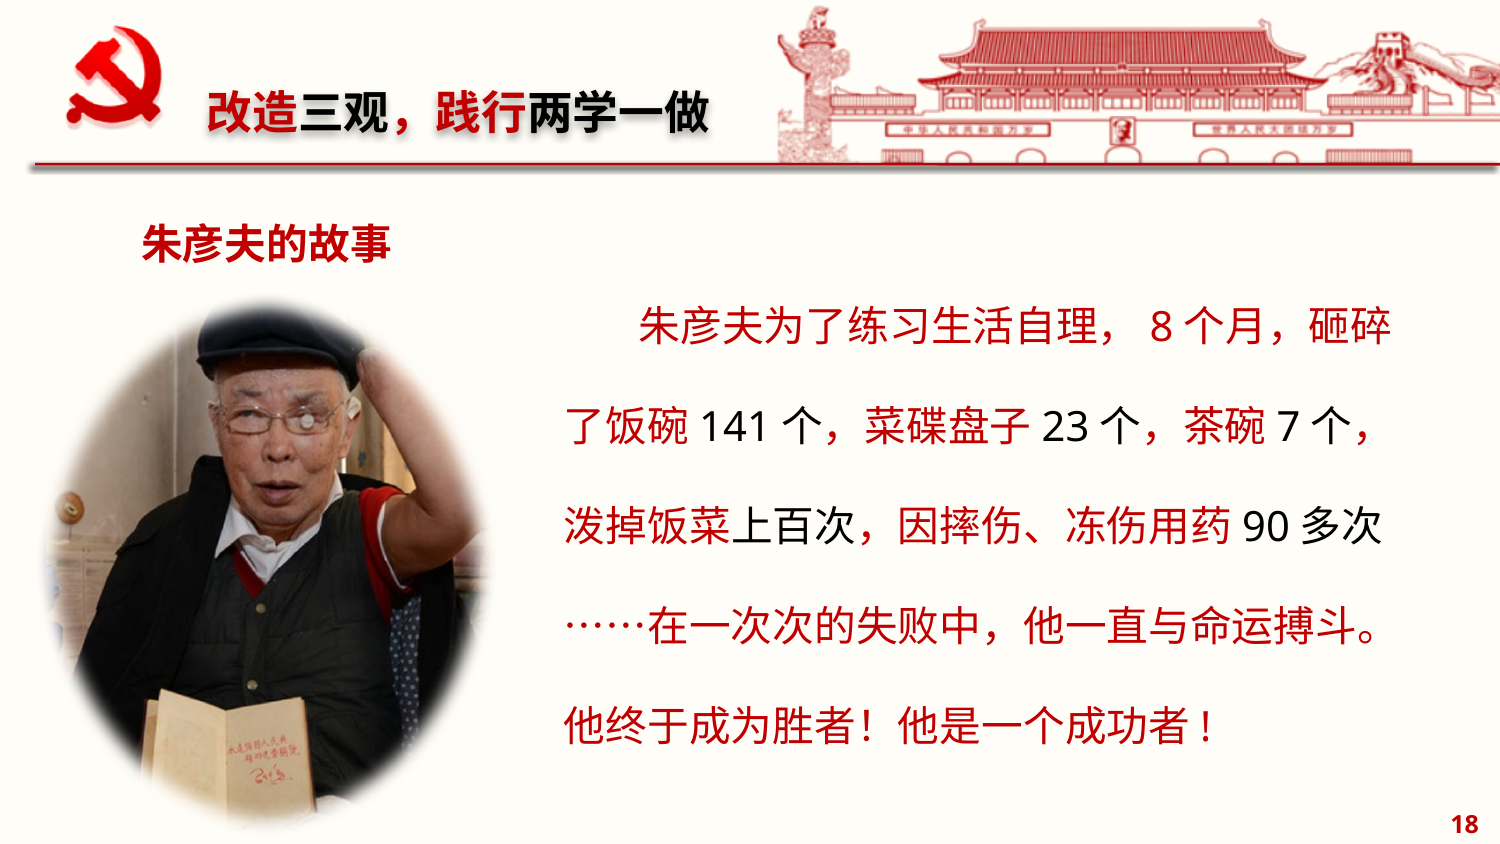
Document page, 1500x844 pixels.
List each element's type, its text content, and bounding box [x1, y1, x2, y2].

picture [773, 0, 1500, 163]
picture [34, 0, 184, 165]
picture [34, 290, 499, 839]
text_box 改造三观，践行两学一做 [192, 76, 750, 146]
text_box 朱彦夫的故事 [63, 185, 470, 276]
text_box 朱彦夫为了练习生活自理，8个月，砸碎了饭碗141个，菜碟盘子23个，茶碗7个，泼掉饭菜上百次，因摔伤、冻伤用药90多次……在一次次的失败中，他一直与命运搏斗。他终于成为胜者！他是一个成功者! [549, 242, 1424, 758]
text_box 18 [1394, 803, 1494, 844]
